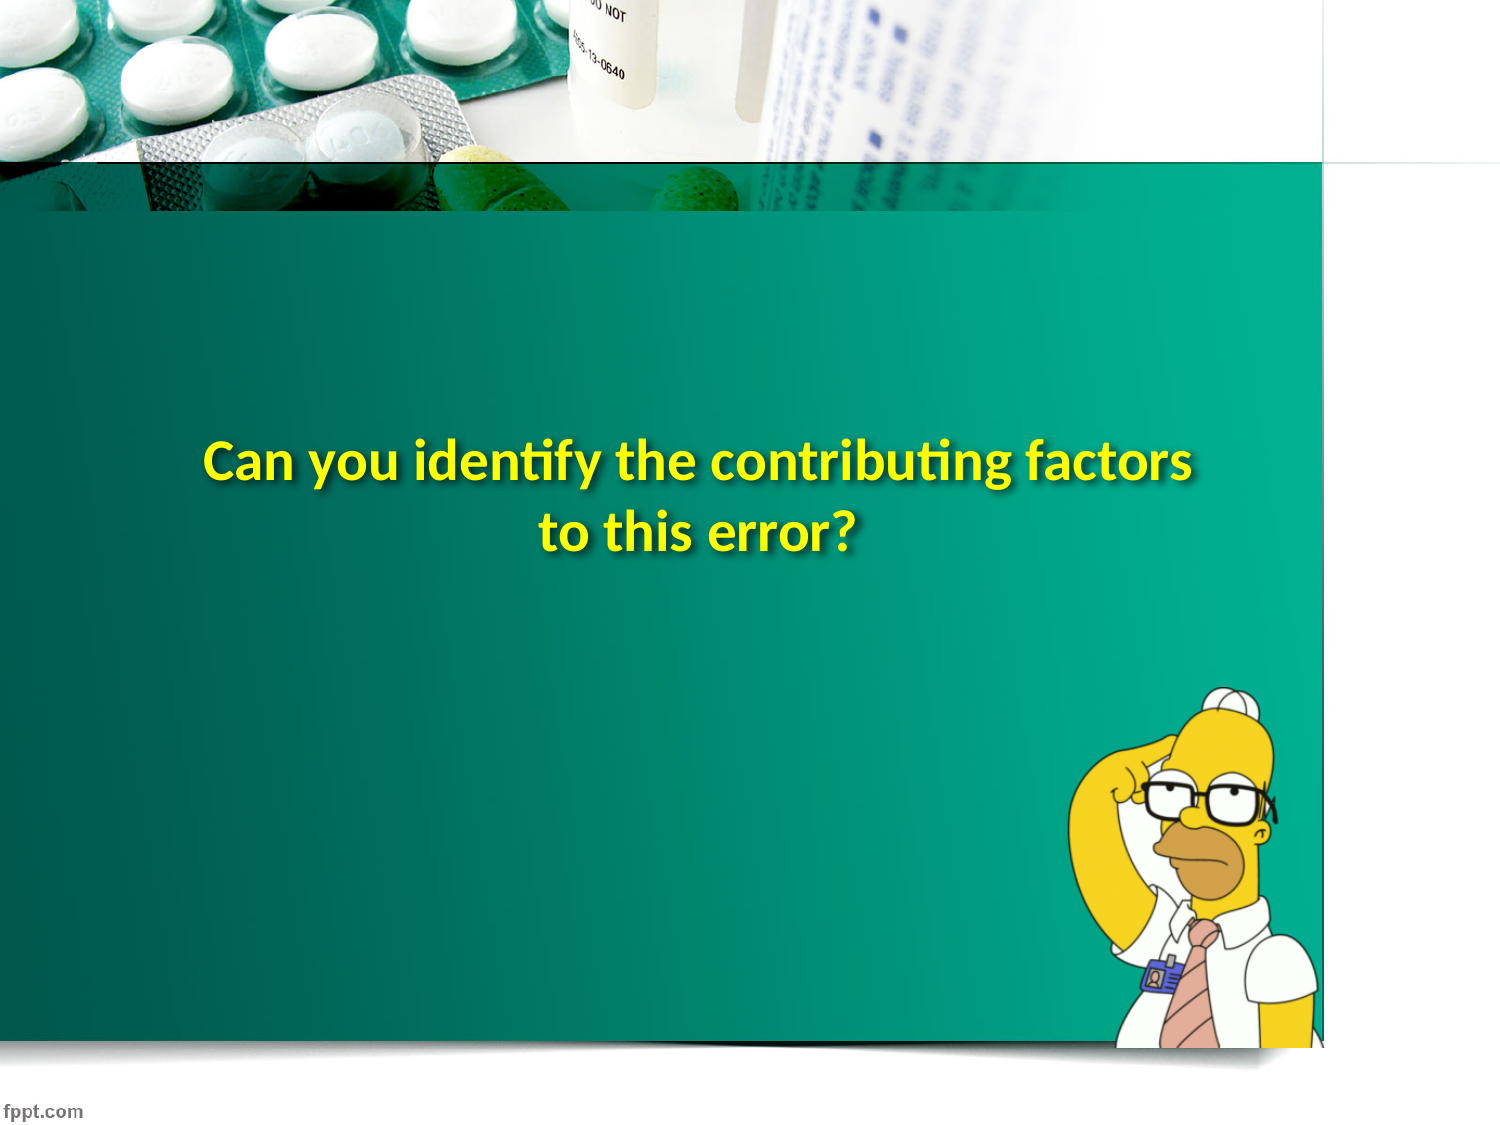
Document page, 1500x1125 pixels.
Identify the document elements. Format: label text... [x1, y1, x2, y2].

picture [0, 0, 1500, 1125]
title Can you identify the contributing factors to this error? [73, 412, 1324, 573]
